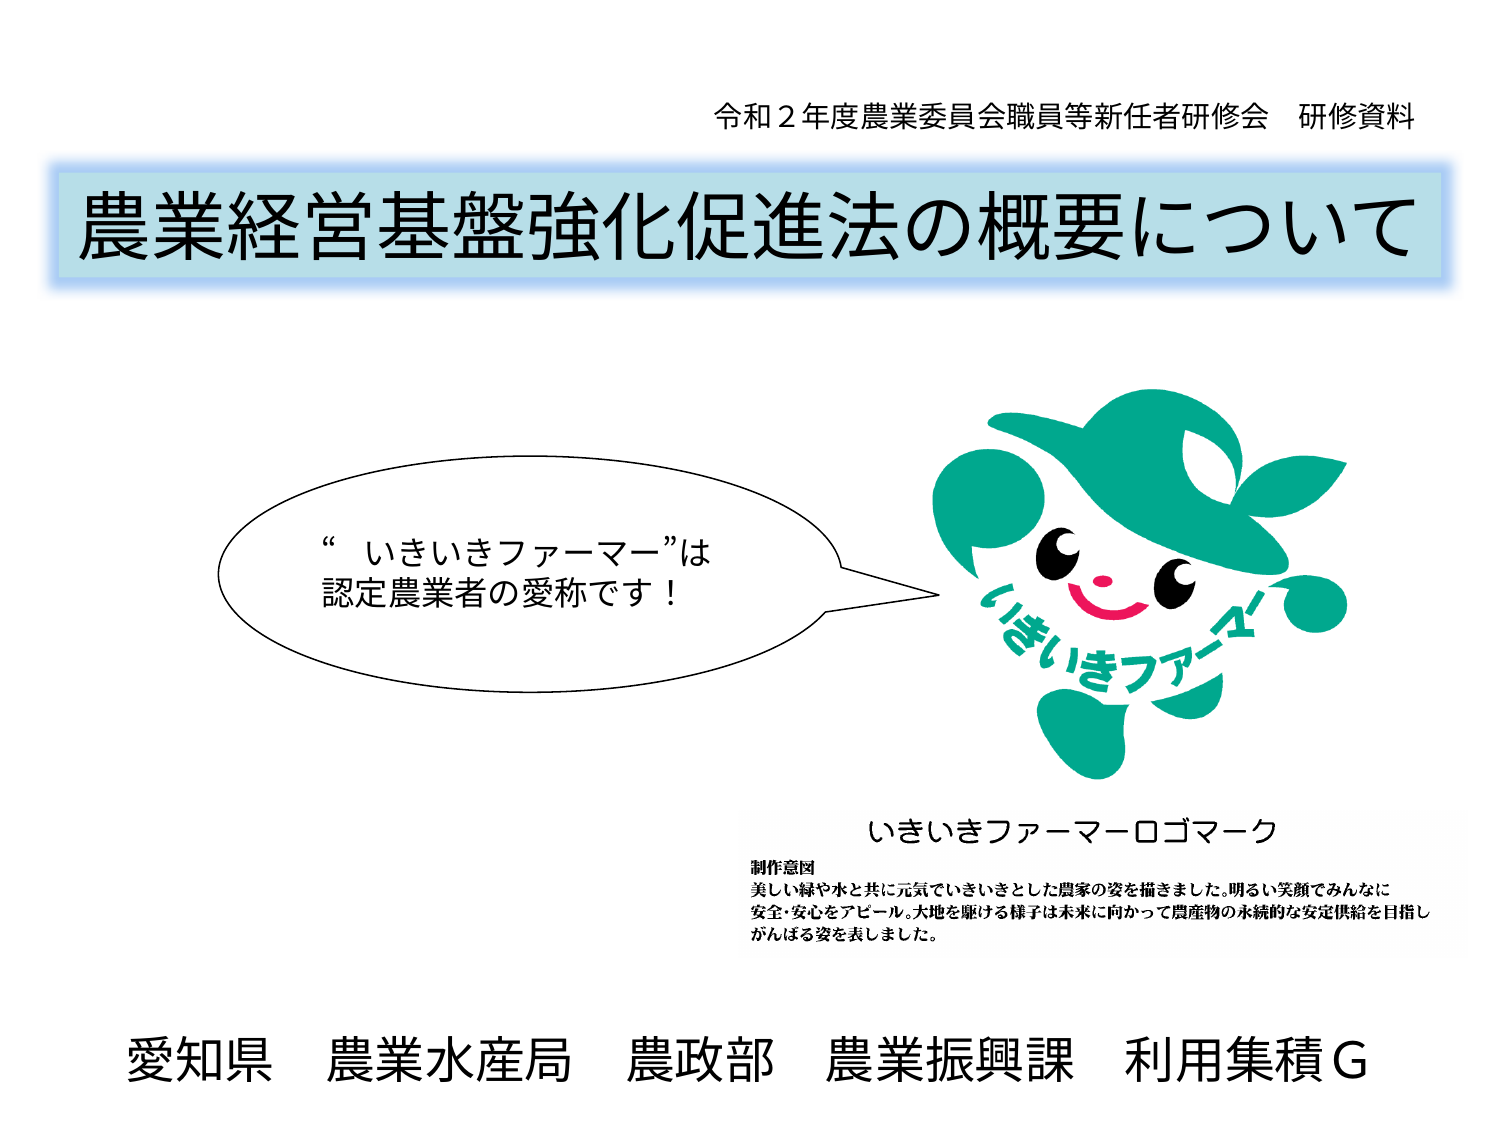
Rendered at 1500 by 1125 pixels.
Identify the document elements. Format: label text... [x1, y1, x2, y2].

picture [879, 361, 1369, 799]
text_box 農業経営基盤強化促進法の概要について [58, 172, 1442, 278]
text_box 愛知県 農業水産局 農政部 農業振興課 利用集積Ｇ [88, 1021, 1412, 1097]
text_box “いきいきファーマー”は 認定農業者の愛称です！ [218, 456, 874, 693]
text_box 令和２年度農業委員会職員等新任者研修会 研修資料 [699, 91, 1444, 141]
picture [737, 810, 1468, 958]
